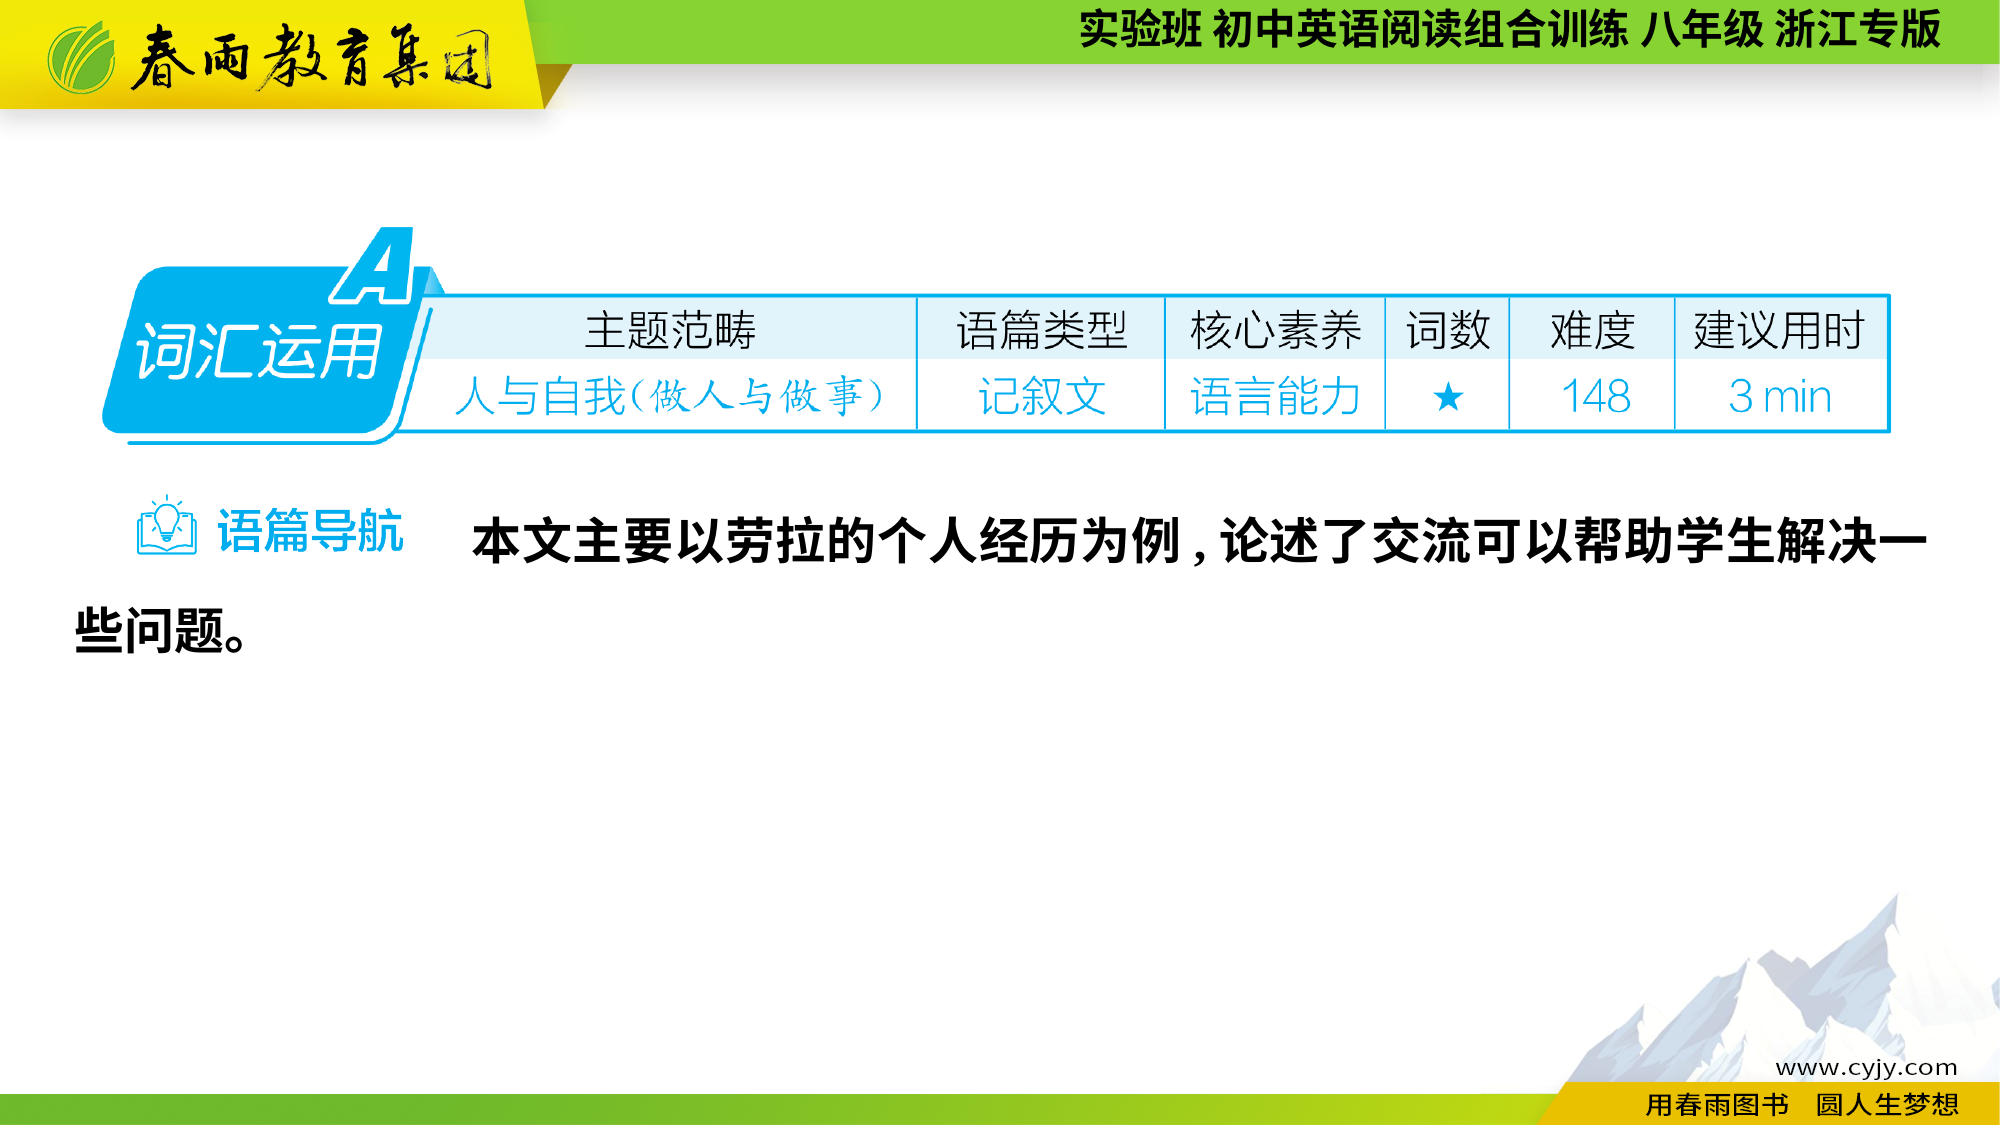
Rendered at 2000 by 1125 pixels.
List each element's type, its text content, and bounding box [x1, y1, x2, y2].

picture [0, 0, 2000, 1125]
list 本文主要以劳拉的个人经历为例,论述了交流可以帮助学生解决一些问题。 [59, 471, 1944, 669]
